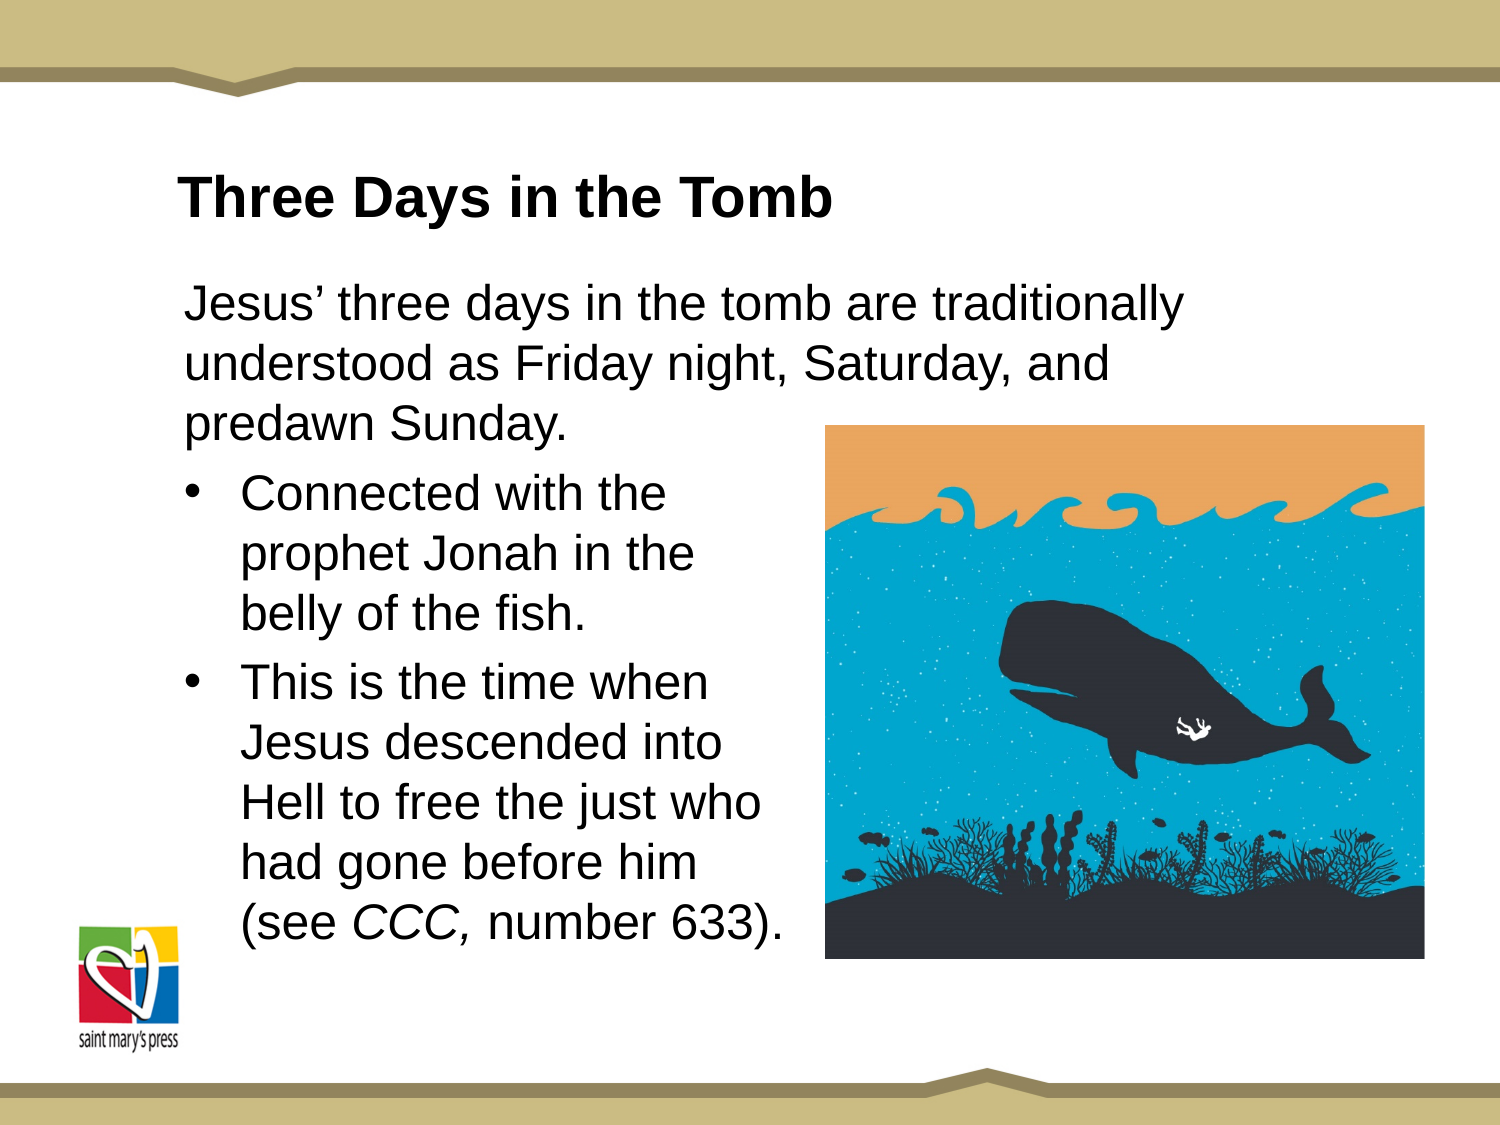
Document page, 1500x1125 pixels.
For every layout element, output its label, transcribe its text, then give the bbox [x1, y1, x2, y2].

picture [0, 0, 1500, 1125]
list Jesus’ three days in the tomb are traditionally understood as Friday night, Saturday, and predawn Sunday. Connected with the prophet Jonah in the belly of the fish. This is the time when Jesus descended into Hell to free the just who had gone before him (see CCC, number 633). [168, 262, 1332, 1075]
title Three Days in the Tomb [162, 149, 1500, 238]
